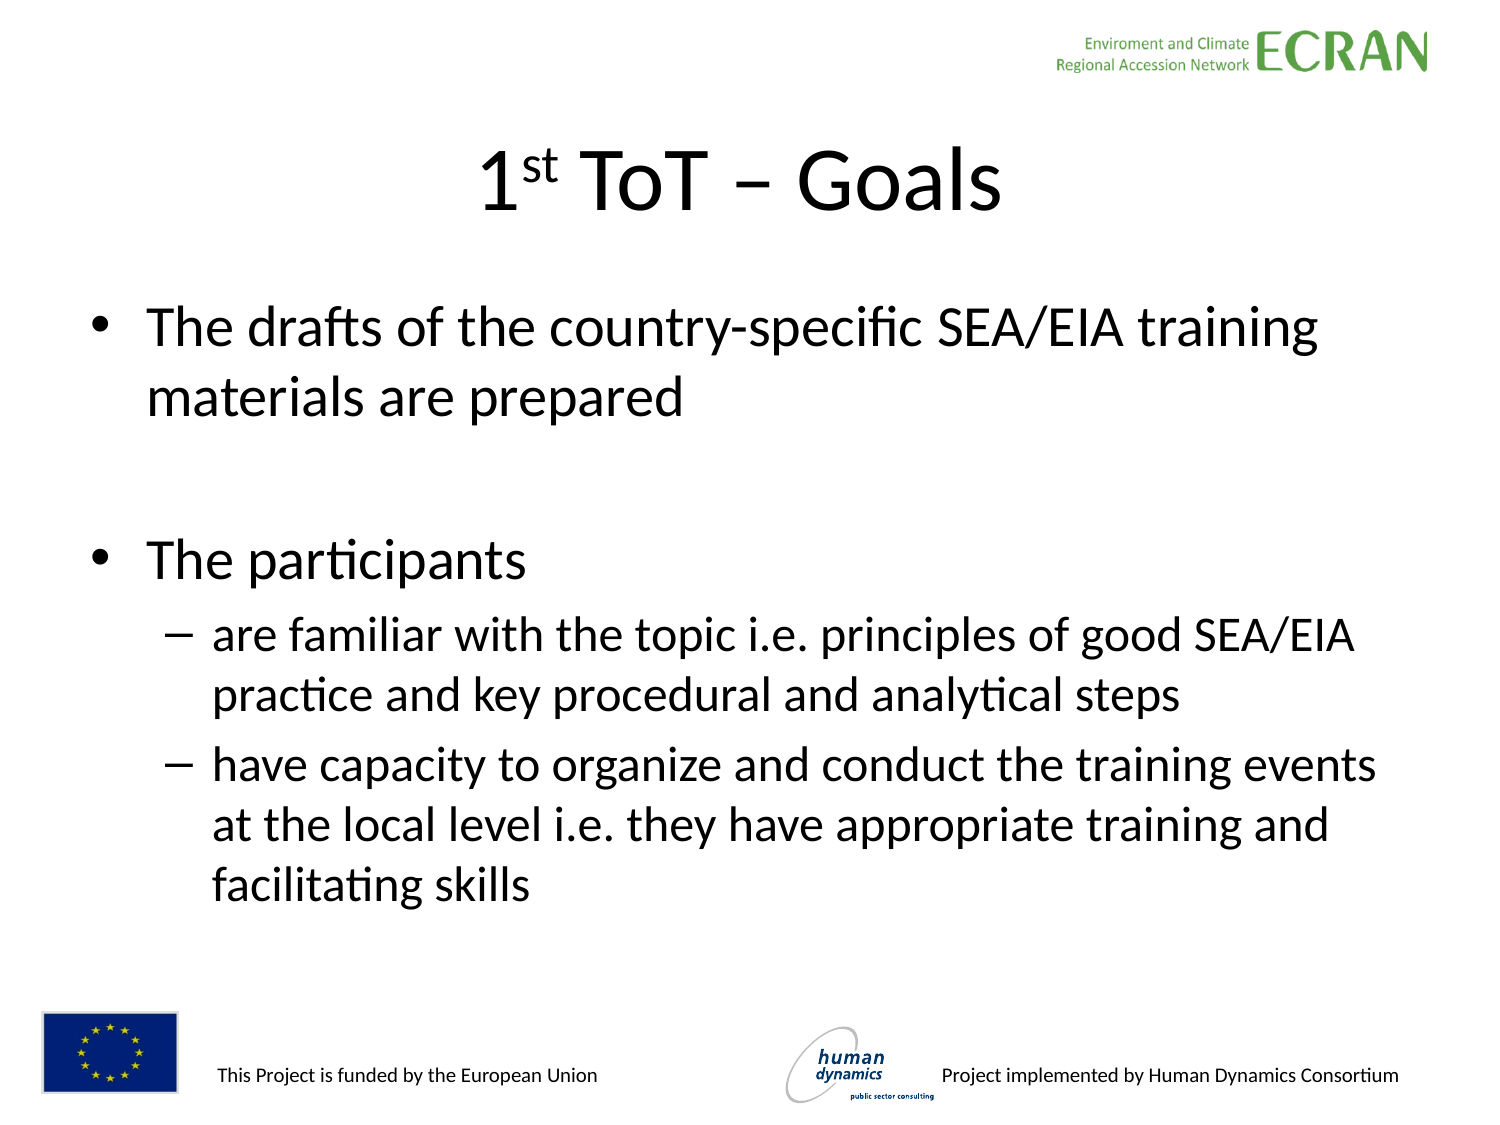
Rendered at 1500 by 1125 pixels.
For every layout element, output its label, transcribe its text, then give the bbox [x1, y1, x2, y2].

picture [1057, 30, 1427, 73]
title 1st ToT – Goals [75, 79, 1425, 268]
picture [41, 1011, 179, 1094]
list The drafts of the country-specific SEA/EIA training materials are prepared The participants are familiar with the topic i.e. principles of good SEA/EIA practice and key procedural and analytical steps have capacity to organize and conduct the training events at the local level i.e. they have appropriate training and facilitating skills [75, 280, 1425, 1024]
